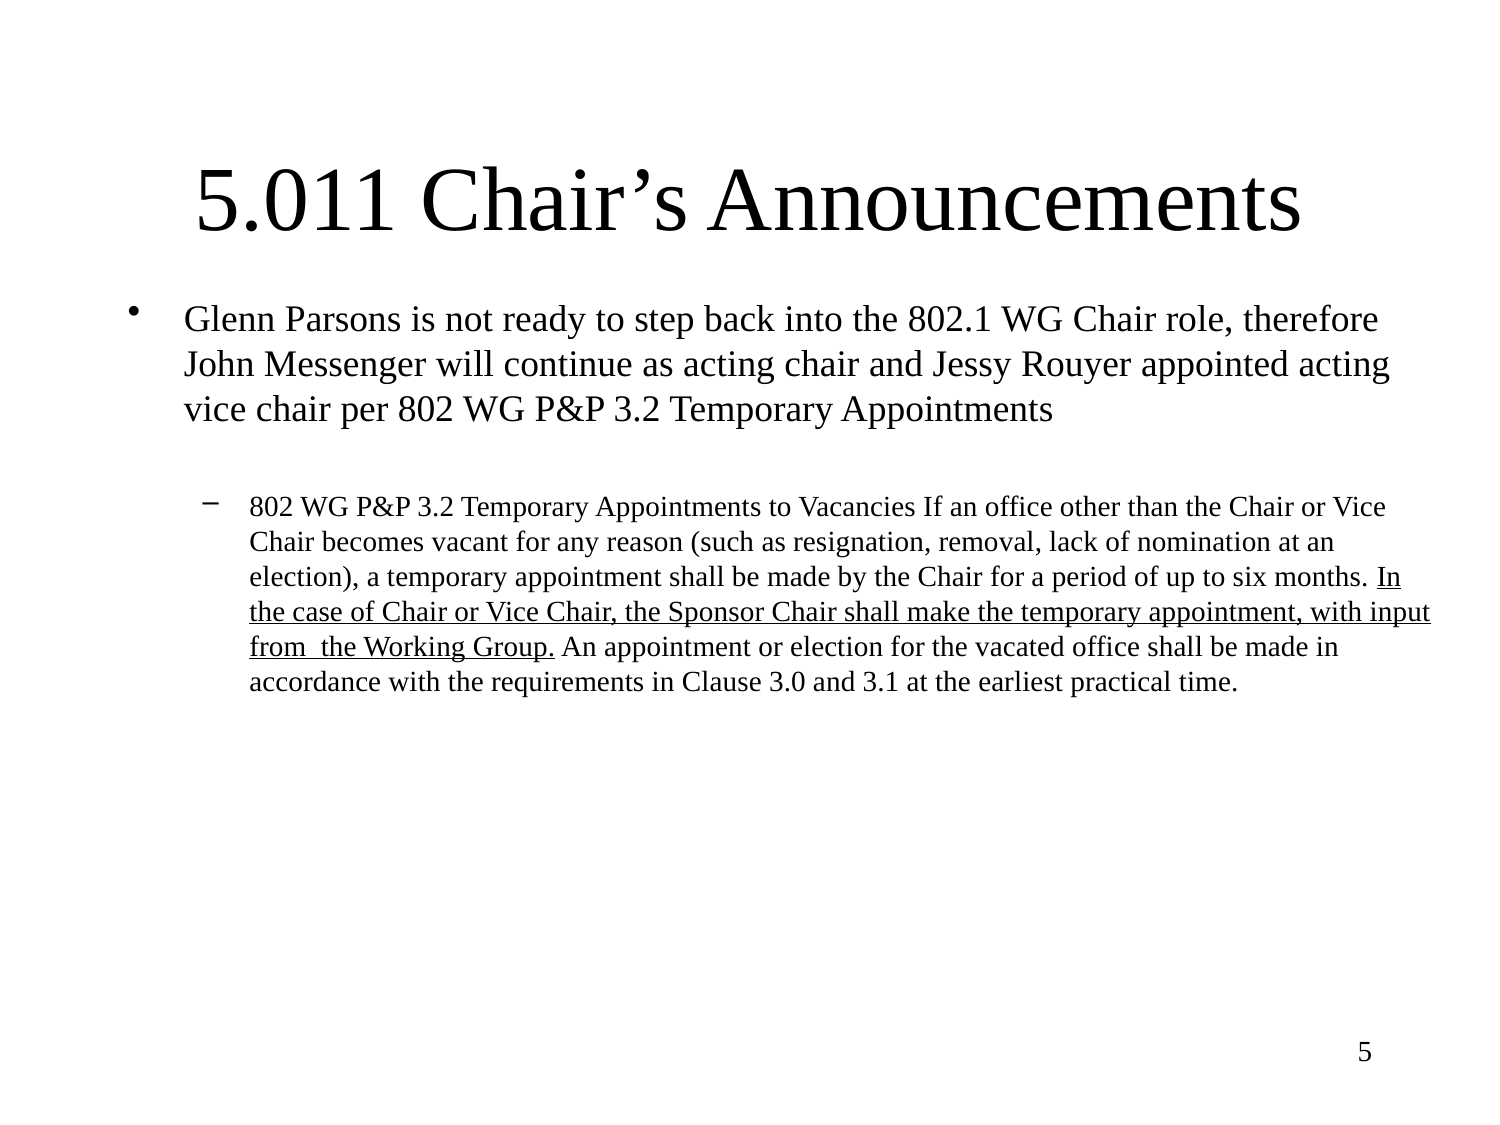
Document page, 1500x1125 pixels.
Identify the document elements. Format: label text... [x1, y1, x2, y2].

list Glenn Parsons is not ready to step back into the 802.1 WG Chair role, therefore John Messenger will continue as acting chair and Jessy Rouyer appointed acting vice chair per 802 WG P&P 3.2 Temporary Appointments 802 WG P&P 3.2 Temporary Appointments to Vacancies If an office other than the Chair or Vice Chair becomes vacant for any reason (such as resignation, removal, lack of nomination at an election), a temporary appointment shall be made by the Chair for a period of up to six months. In the case of Chair or Vice Chair, the Sponsor Chair shall make the temporary appointment, with input from the Working Group. An appointment or election for the vacated office shall be made in accordance with the requirements in Clause 3.0 and 3.1 at the earliest practical time. [112, 285, 1451, 962]
slide_number 5 [1074, 1024, 1388, 1101]
title 5.011 Chair’s Announcements [112, 99, 1388, 285]
